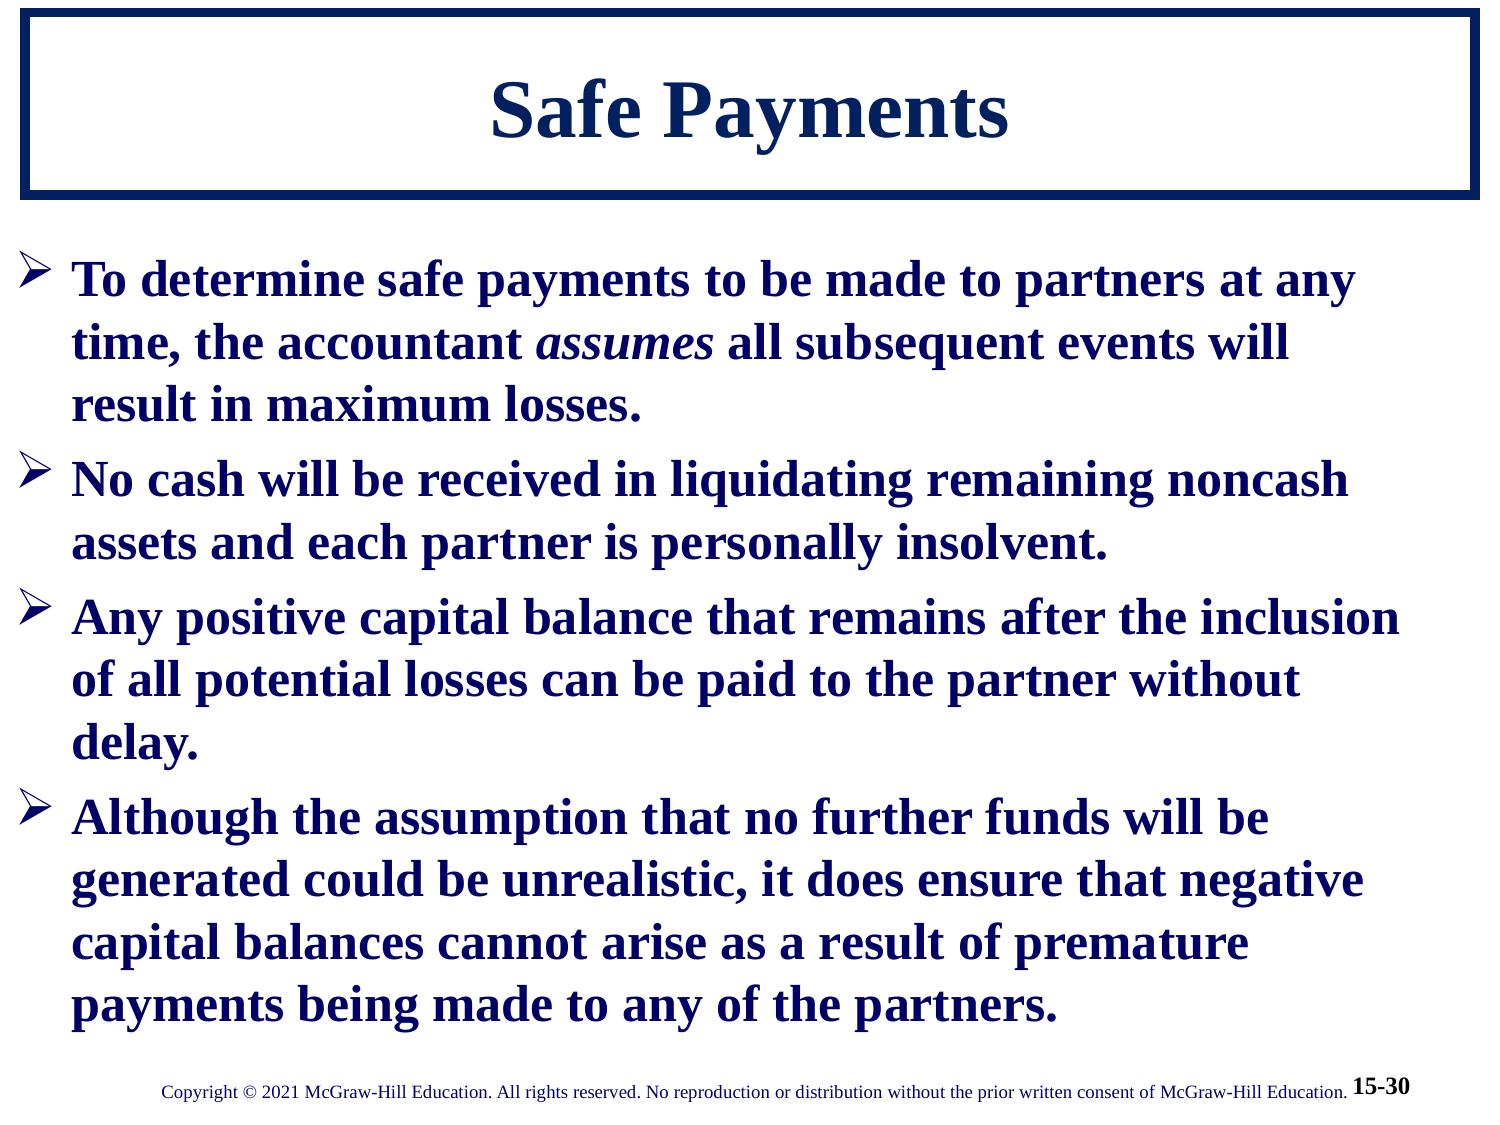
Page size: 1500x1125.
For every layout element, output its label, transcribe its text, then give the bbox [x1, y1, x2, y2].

title Safe Payments [20, 8, 1480, 200]
text_box To determine safe payments to be made to partners at any time, the accountant assumes all subsequent events will result in maximum losses. No cash will be received in liquidating remaining noncash assets and each partner is personally insolvent. Any positive capital balance that remains after the inclusion of all potential losses can be paid to the partner without delay. Although the assumption that no further funds will be generated could be unrealistic, it does ensure that negative capital balances cannot arise as a result of premature payments being made to any of the partners. [0, 237, 1438, 1040]
text_box Copyright © 2021 McGraw-Hill Education. All rights reserved. No reproduction or distribution without the prior written consent of McGraw-Hill Education. [81, 1072, 1429, 1110]
